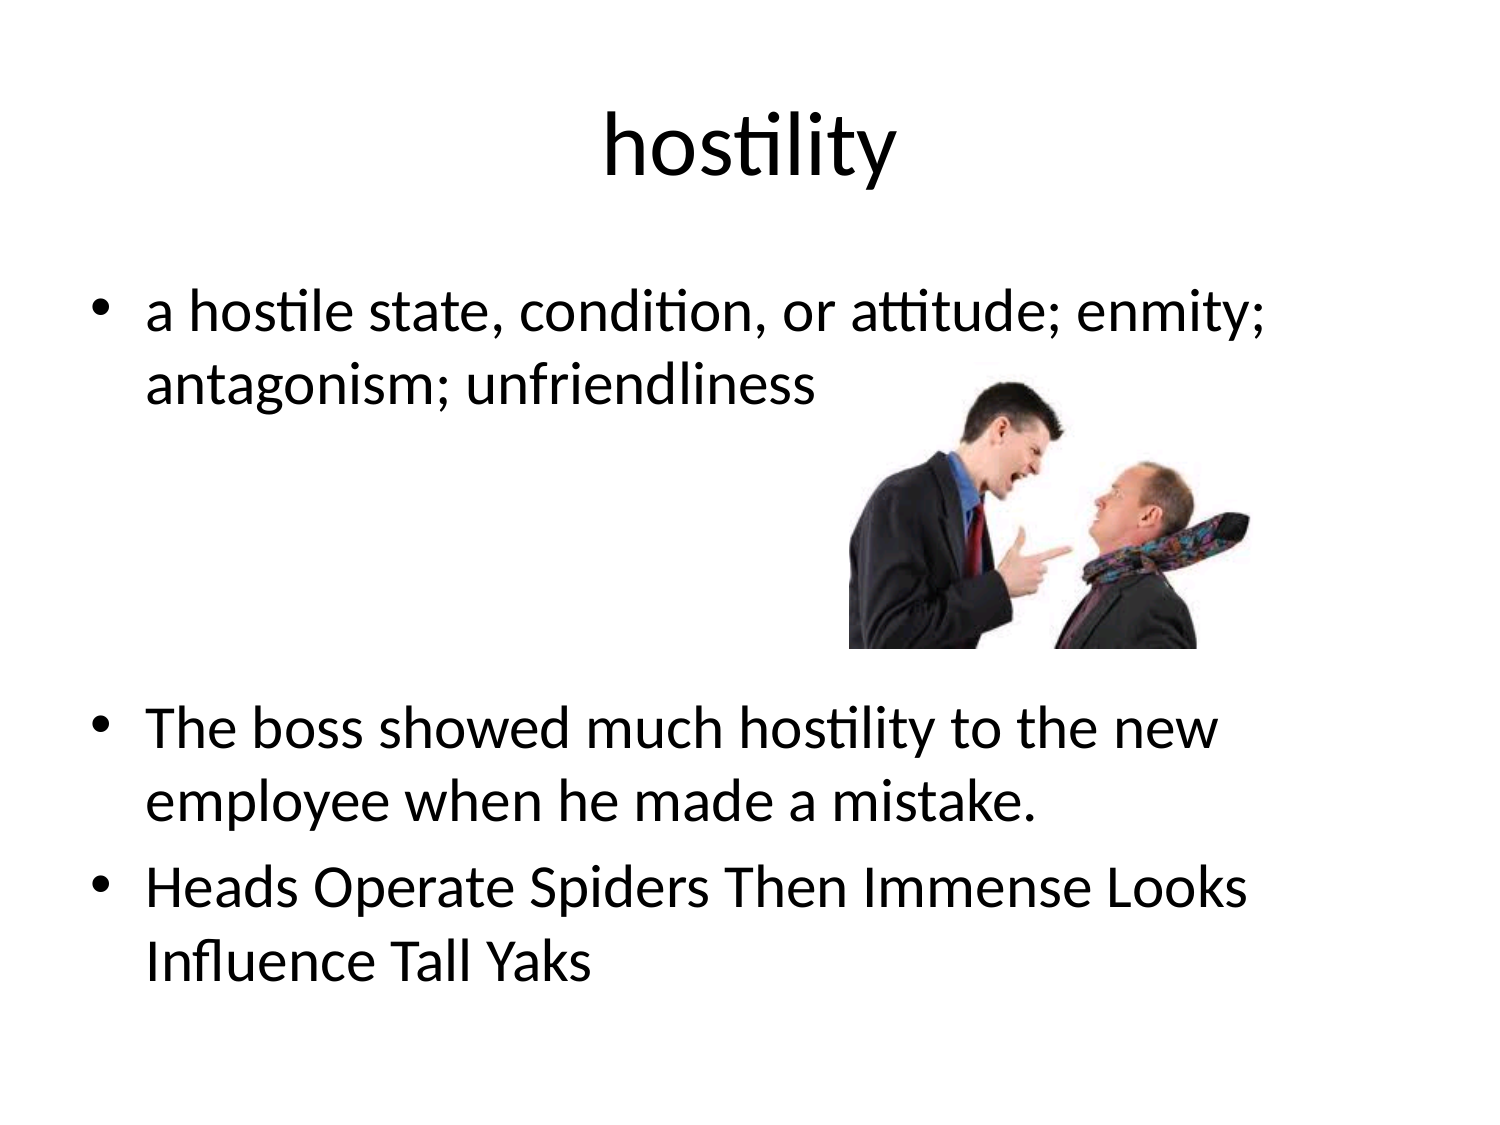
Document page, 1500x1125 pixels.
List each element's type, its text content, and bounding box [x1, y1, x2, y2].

picture [849, 362, 1280, 649]
list a hostile state, condition, or attitude; enmity; antagonism; unfriendliness The boss showed much hostility to the new employee when he made a mistake. Heads Operate Spiders Then Immense Looks Influence Tall Yaks [75, 262, 1425, 1005]
title hostility [75, 45, 1425, 233]
